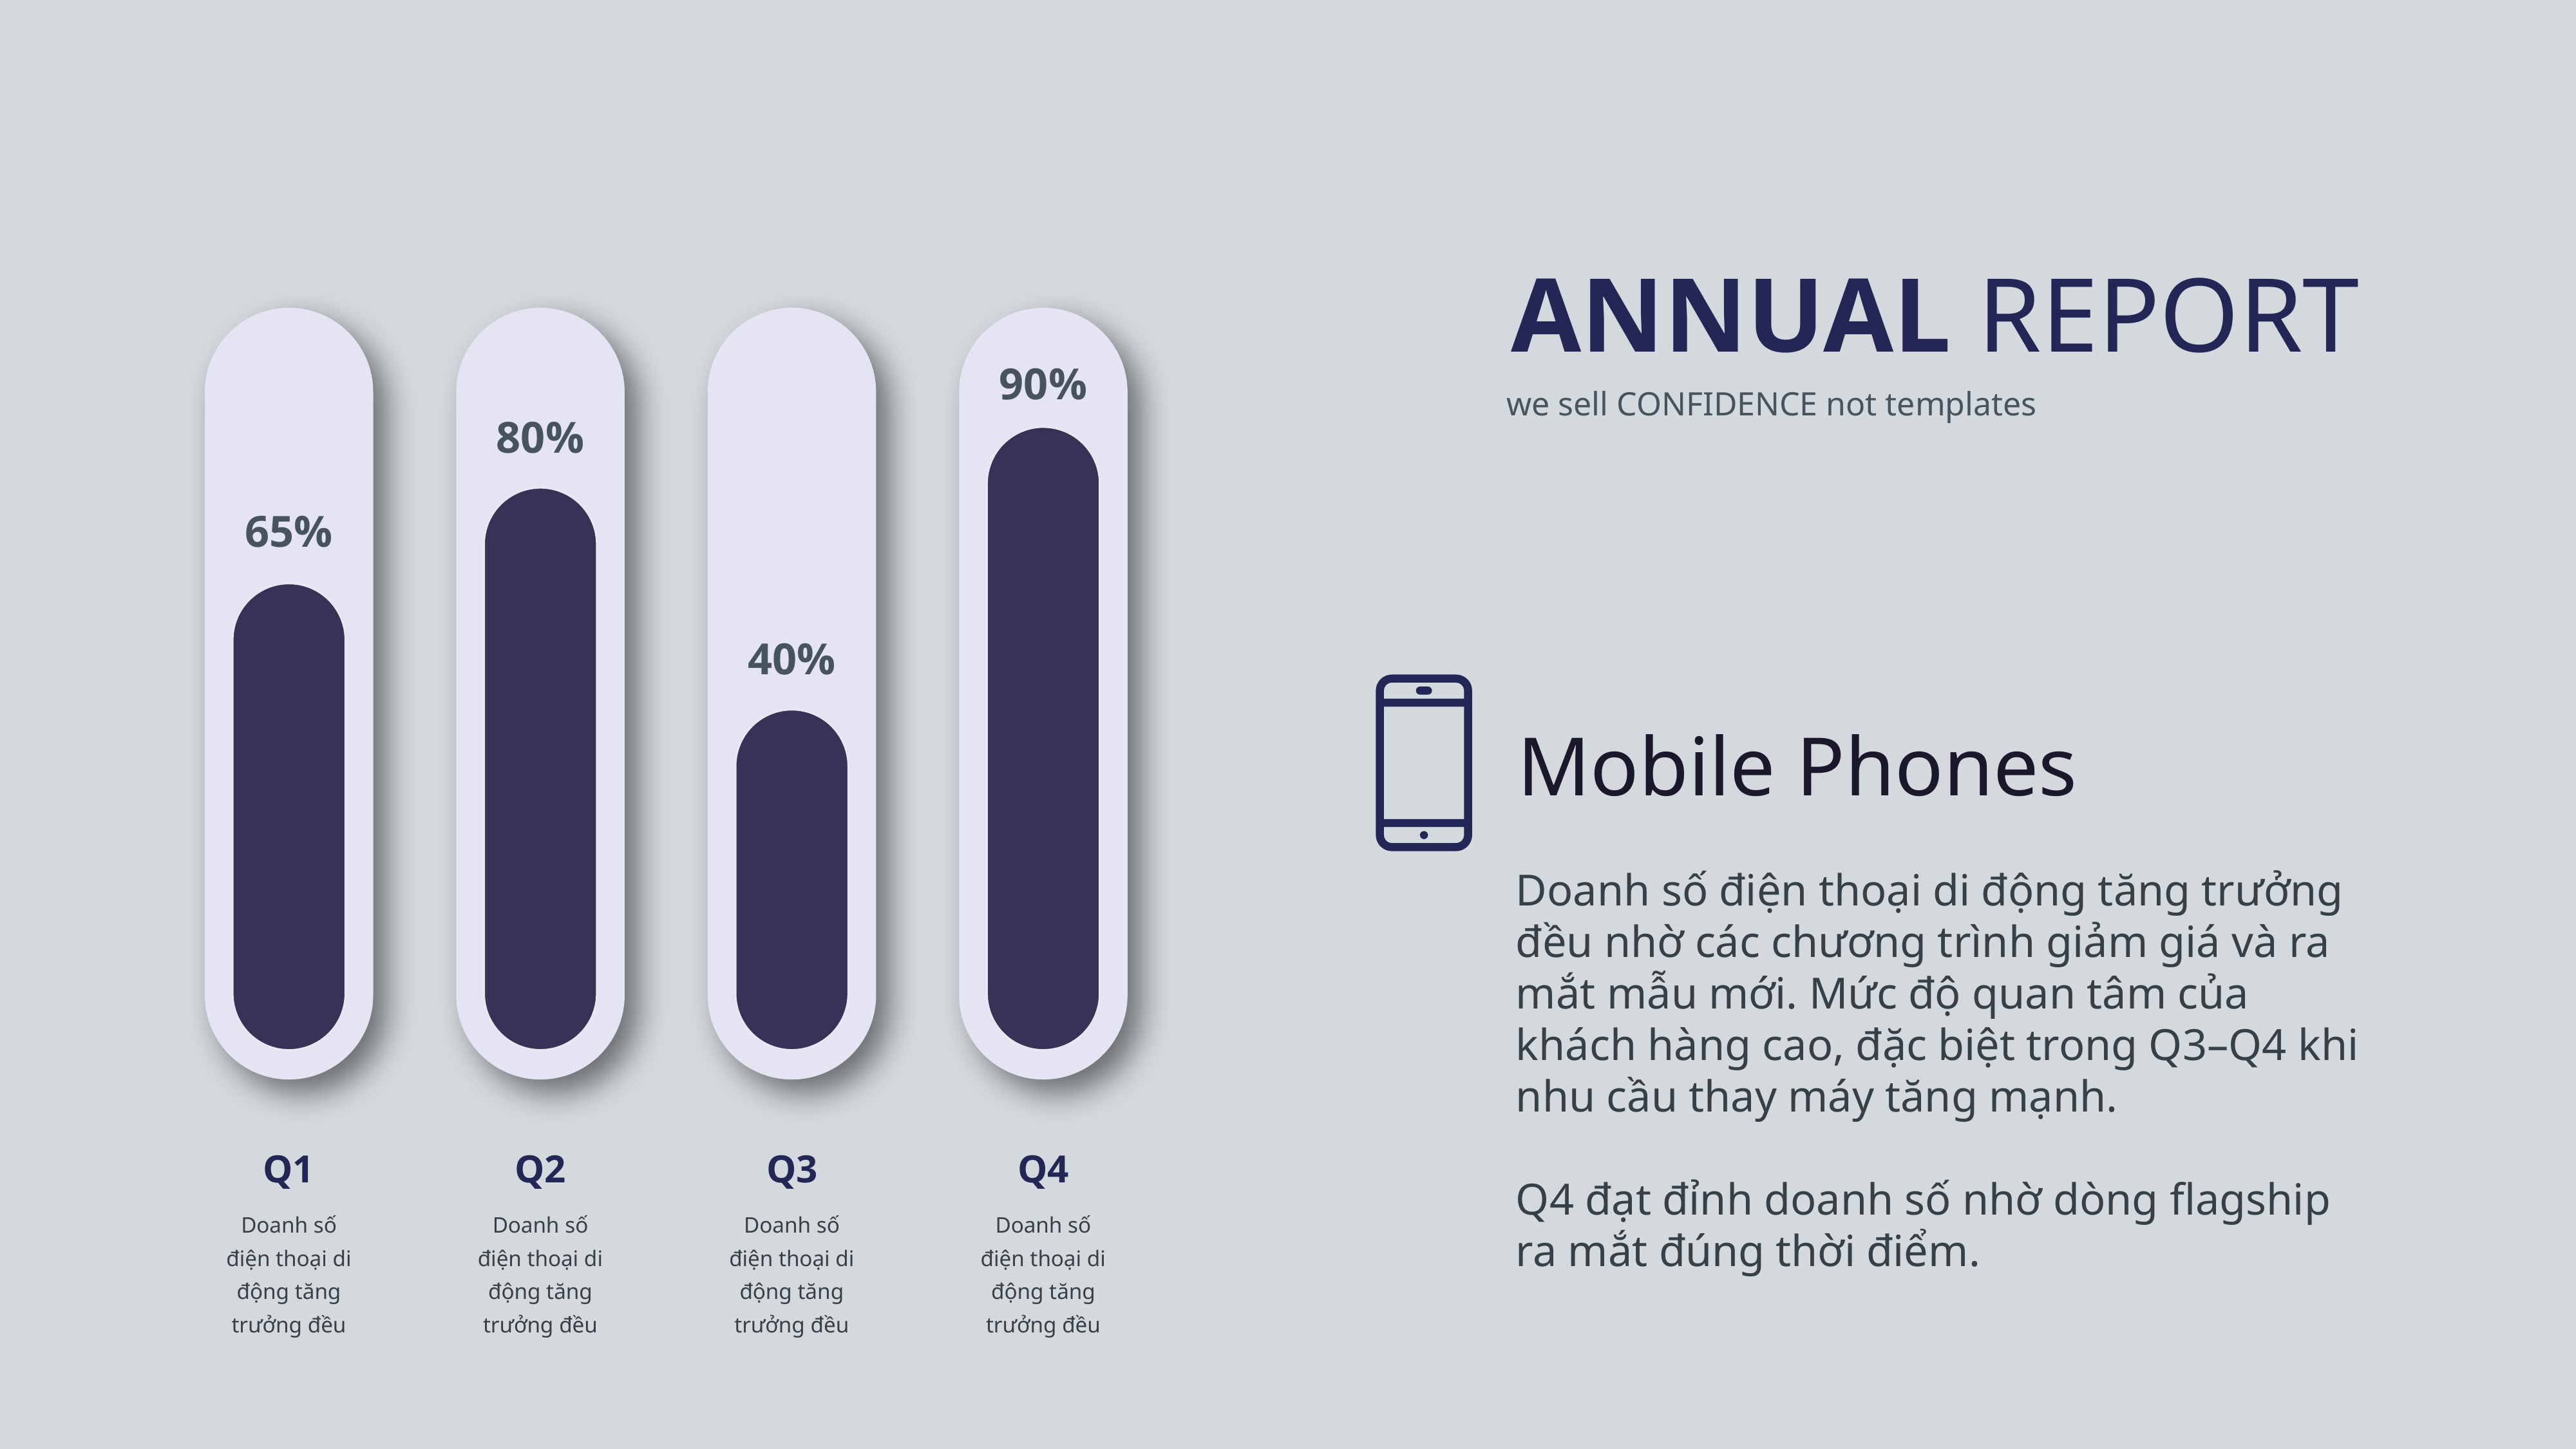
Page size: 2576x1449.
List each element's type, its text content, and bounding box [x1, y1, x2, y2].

text_box [985, 426, 1101, 1052]
text_box [706, 307, 877, 1081]
text_box [1376, 674, 1472, 851]
text_box Q1 [225, 1124, 353, 1196]
text_box [734, 708, 849, 1052]
text_box Doanh số điện thoại di động tăng trưởng đều [723, 1196, 861, 1345]
text_box [231, 582, 347, 1052]
text_box 40% [738, 627, 846, 688]
text_box 65% [235, 499, 343, 561]
text_box Q2 [477, 1124, 604, 1196]
text_box 90% [989, 352, 1097, 413]
text_box [482, 486, 598, 1052]
text_box Mobile Phones [1508, 710, 2088, 817]
text_box Doanh số điện thoại di động tăng trưởng đều [220, 1196, 358, 1345]
text_box we sell CONFIDENCE not templates [1497, 378, 2047, 427]
text_box ANNUAL REPORT [1502, 245, 2369, 377]
text_box Q3 [728, 1124, 856, 1196]
text_box [455, 307, 626, 1081]
text_box Doanh số điện thoại di động tăng trưởng đều [974, 1196, 1113, 1345]
text_box Doanh số điện thoại di động tăng trưởng đều nhờ các chương trình giảm giá và ra mắt mẫu mới. Mức độ quan tâm của khách hàng cao, đặc biệt trong Q3–Q4 khi nhu cầu thay máy tăng mạnh. Q4 đạt đỉnh doanh số nhờ dòng flagship ra mắt đúng thời điểm. [1506, 858, 2371, 1280]
text_box Doanh số điện thoại di động tăng trưởng đều [471, 1196, 610, 1345]
text_box 80% [486, 405, 594, 467]
text_box [204, 307, 375, 1081]
text_box Q4 [980, 1124, 1107, 1196]
text_box [958, 307, 1129, 1081]
